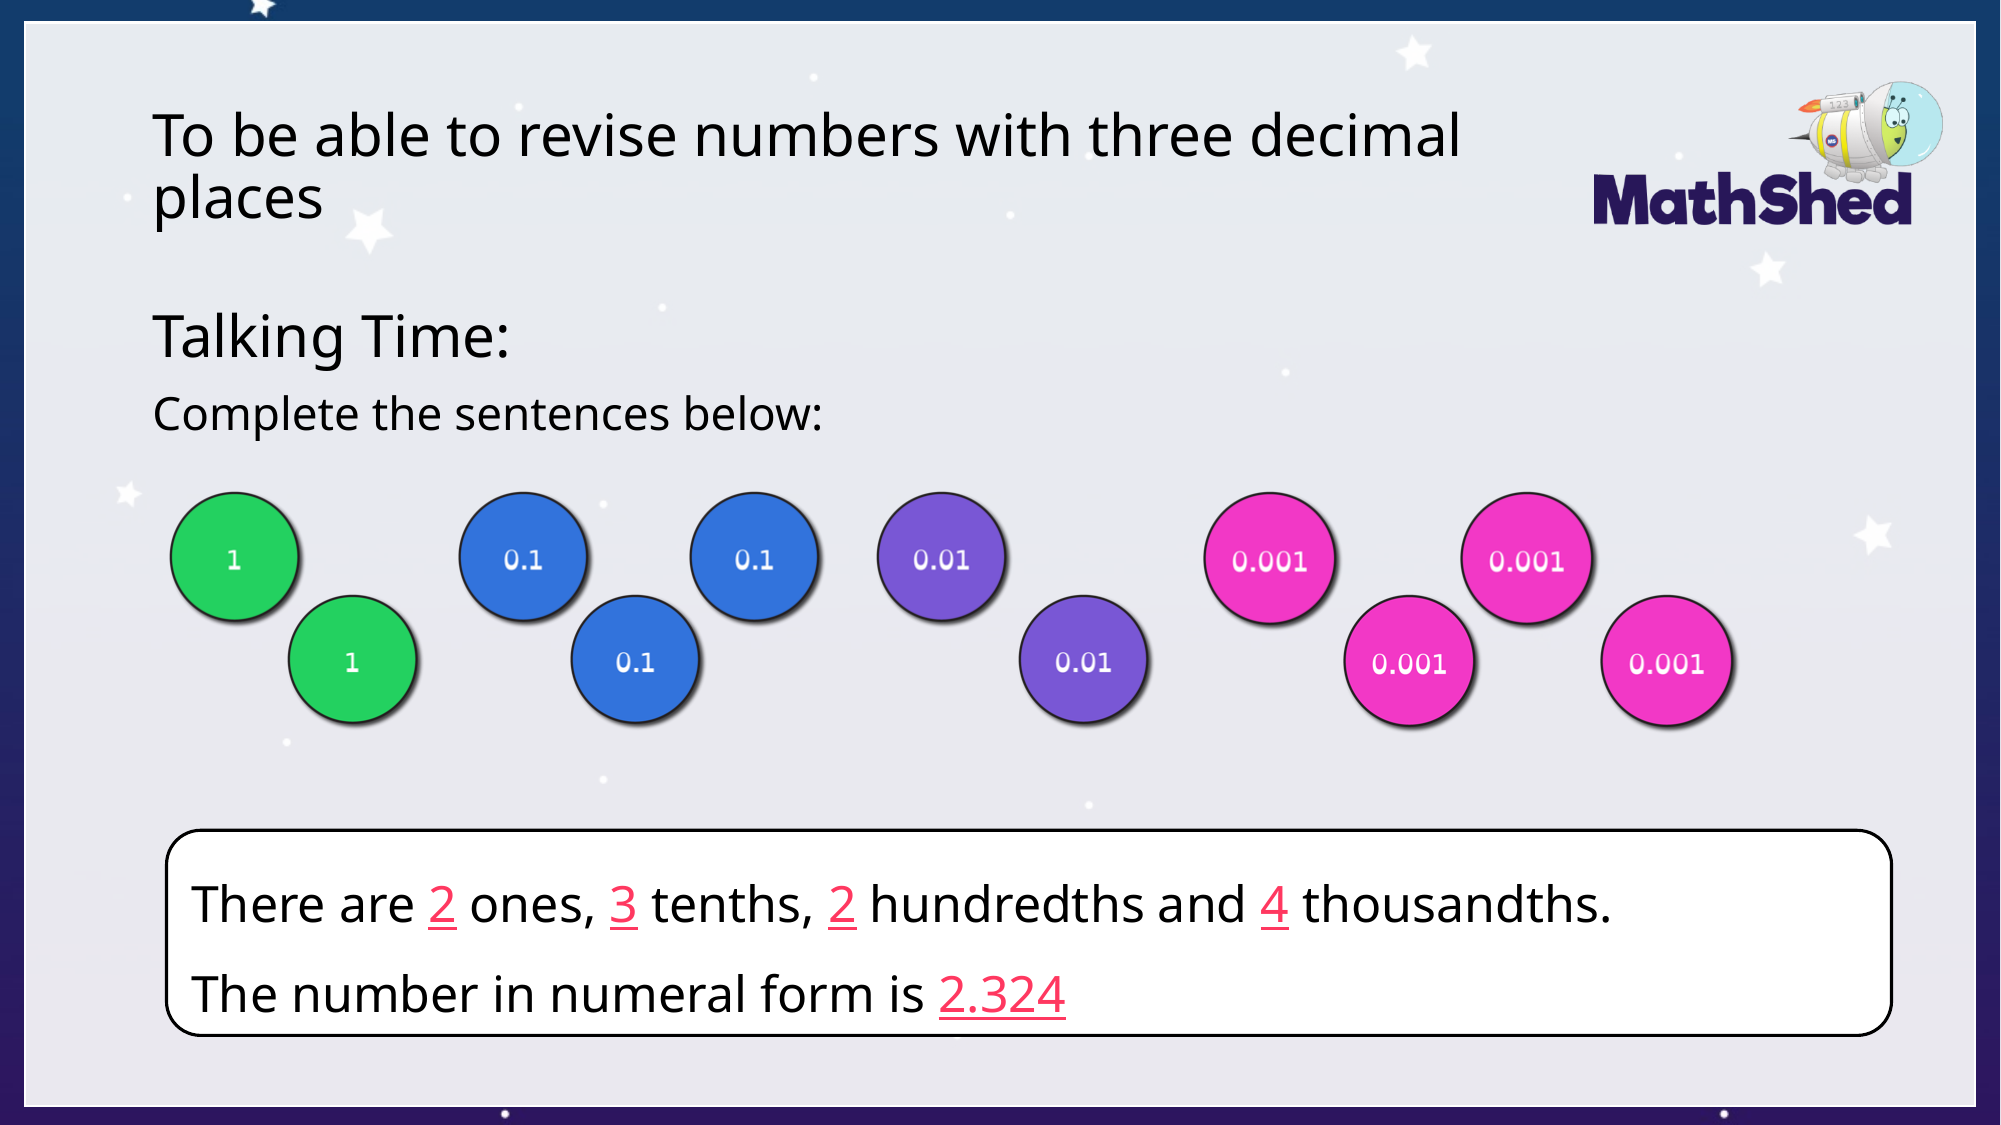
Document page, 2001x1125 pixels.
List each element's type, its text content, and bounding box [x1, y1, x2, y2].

picture [0, 0, 2001, 1125]
list Talking Time: Complete the sentences below: [137, 299, 1863, 1014]
text_box There are 2 ones, 3 tenths, 2 hundredths and 4 thousandths. The number in numeral form is 2.324 [165, 829, 1893, 1037]
title To be able to revise numbers with three decimal places [137, 59, 1578, 278]
text_box [1496, 387, 1648, 540]
